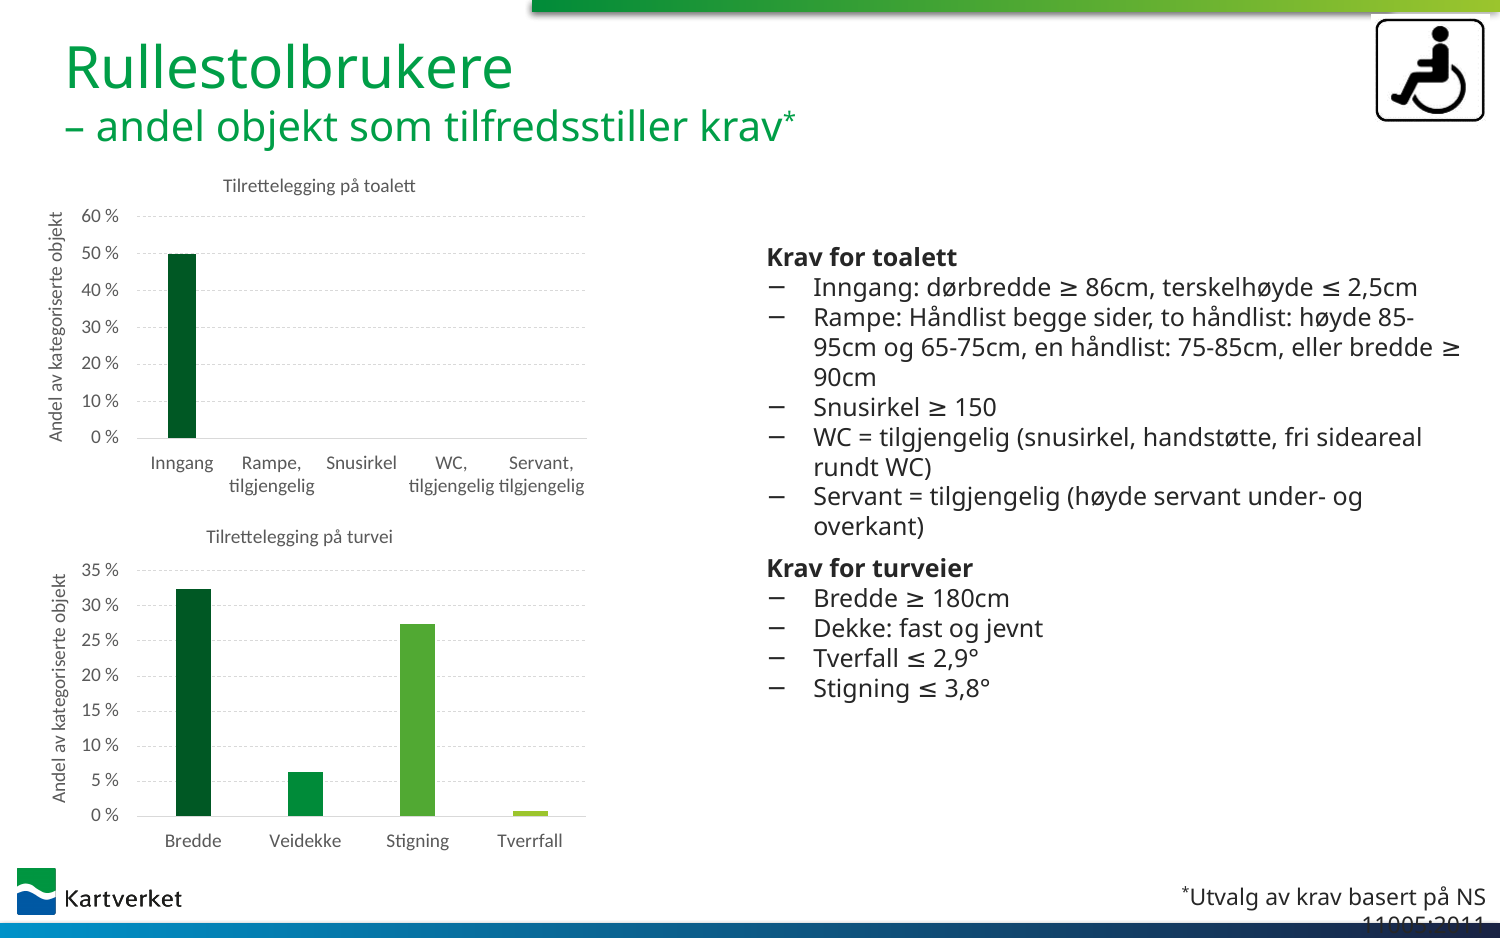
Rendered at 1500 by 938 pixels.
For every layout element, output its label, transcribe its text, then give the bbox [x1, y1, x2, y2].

picture [41, 520, 598, 859]
text_box Krav for toalett Inngang: dørbredde ≥ 86cm, terskelhøyde ≤ 2,5cm Rampe: Håndlist begge sider, to håndlist: høyde 85-95cm og 65-75cm, en håndlist: 75-85cm, eller bredde ≥ 90cm Snusirkel ≥ 150 WC = tilgjengelig (snusirkel, handstøtte, fri sideareal rundt WC) Servant = tilgjengelig (høyde servant under- og overkant) [751, 234, 1483, 545]
picture [41, 166, 598, 505]
picture [1371, 13, 1491, 127]
text_box Krav for turveier Bredde ≥ 180cm Dekke: fast og jevnt Tverfall ≤ 2,9° Stigning ≤ 3,8° [751, 545, 1483, 710]
text_box Rullestolbrukere – andel objekt som tilfredsstiller krav* [49, 14, 1431, 158]
text_box *Utvalg av krav basert på NS 11005:2011 [1068, 873, 1500, 938]
